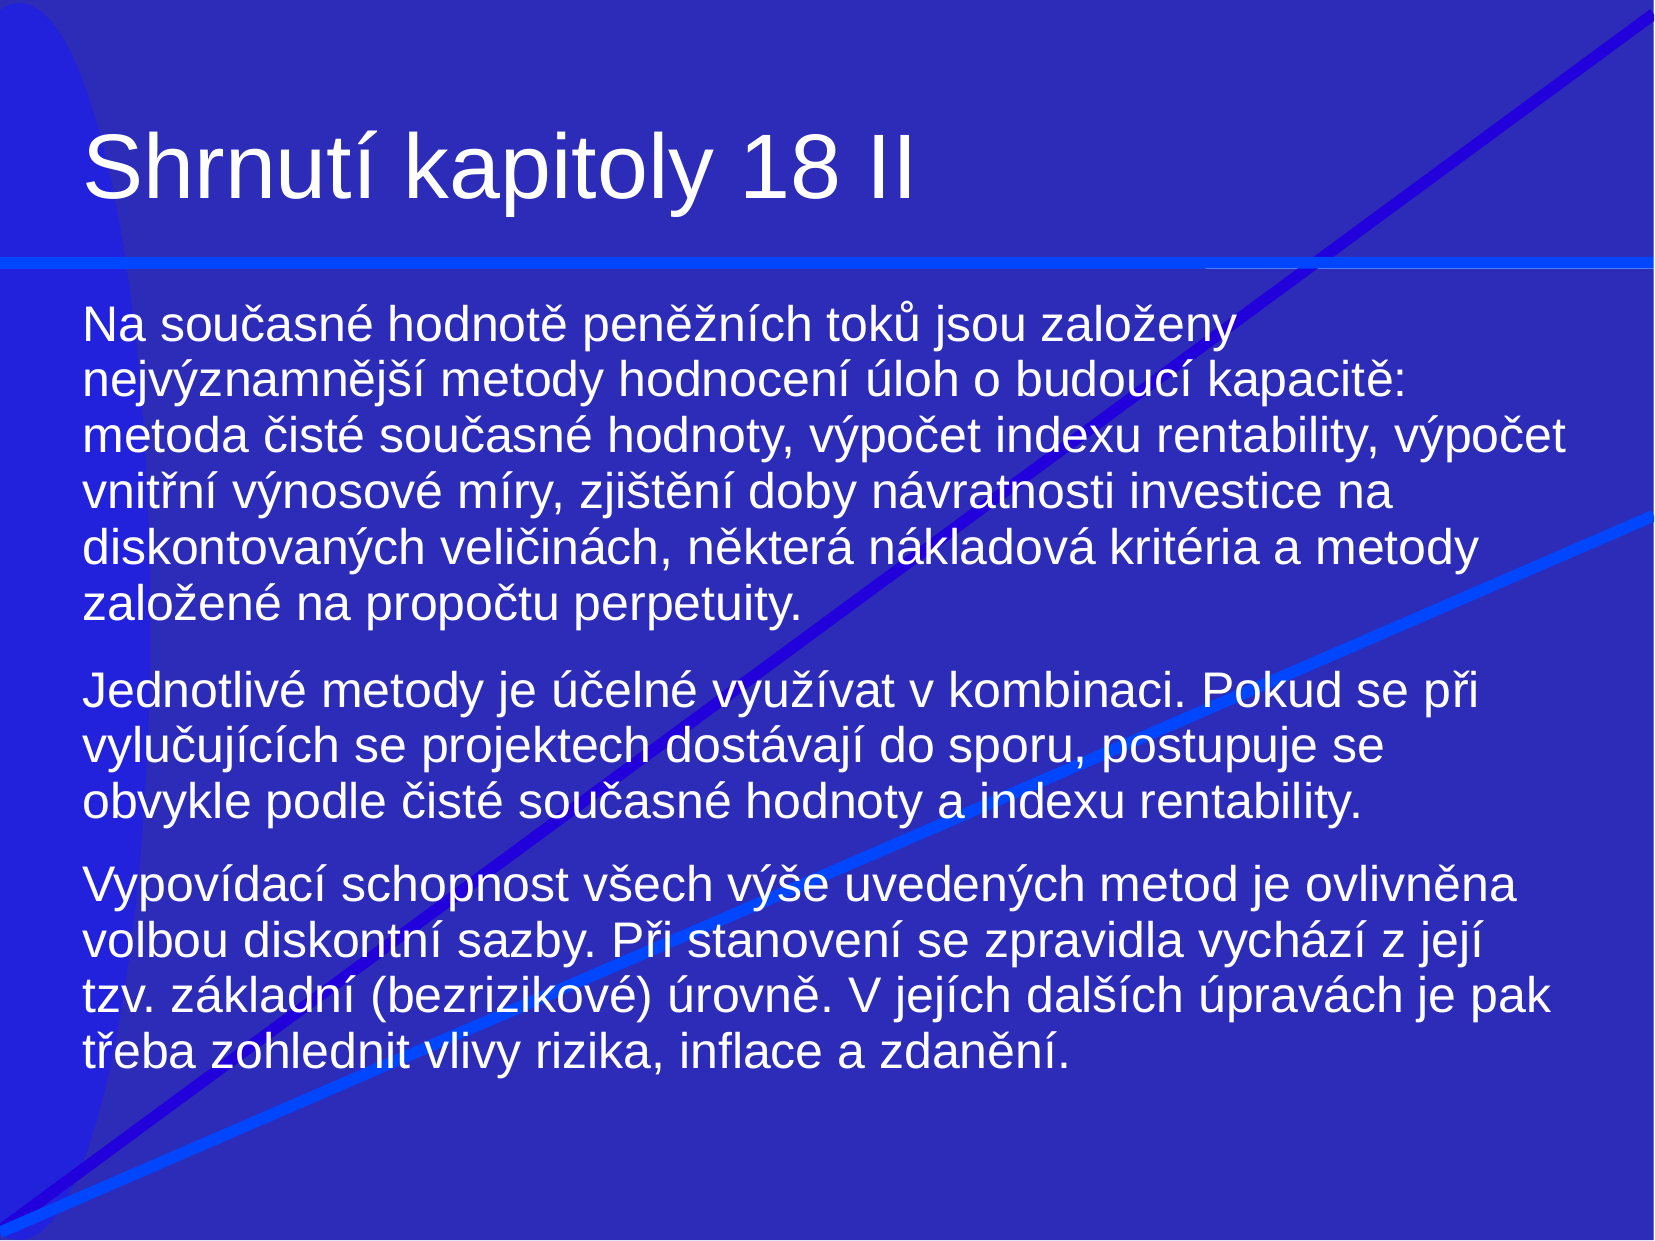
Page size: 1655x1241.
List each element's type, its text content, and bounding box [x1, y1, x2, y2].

title Shrnutí kapitoly 18 II [80, 67, 1574, 314]
text_box Na současné hodnotě peněžních toků jsou založeny nejvýznamnější metody hodnocení úloh o budoucí kapacitě: metoda čisté současné hodnoty, výpočet indexu rentability, výpočet vnitřní výnosové míry, zjištění doby návratnosti investice na diskontovaných veličinách, některá nákladová kritéria a metody založené na propočtu perpetuity. Jednotlivé metody je účelné využívat v kombinaci. Pokud se při vylučujících se projektech dostávají do sporu, postupuje se obvykle podle čisté současné hodnoty a indexu rentability. Vypovídací schopnost všech výše uvedených metod je ovlivněna volbou diskontní sazby. Při stanovení se zpravidla vychází z její tzv. základní (bezrizikové) úrovně. V jejích dalších úpravách je pak třeba zohlednit vlivy rizika, inflace a zdanění. [80, 296, 1570, 1080]
